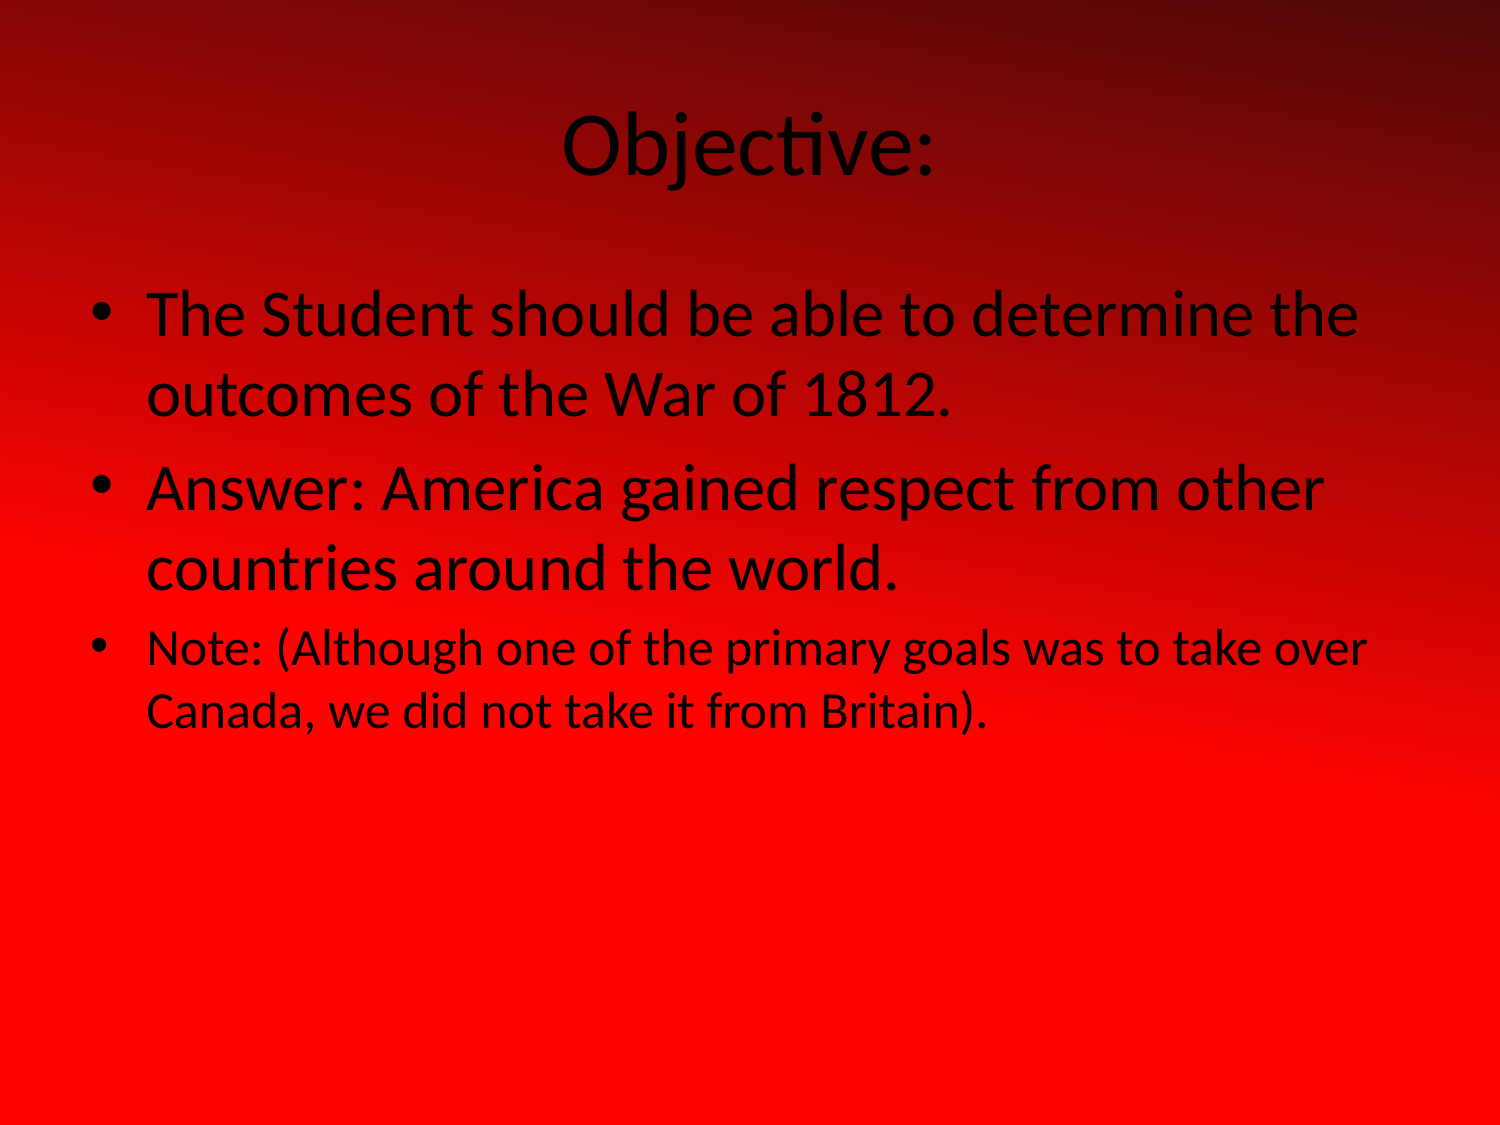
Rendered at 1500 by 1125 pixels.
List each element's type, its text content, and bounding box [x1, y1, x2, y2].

title Objective: [75, 45, 1425, 233]
list The Student should be able to determine the outcomes of the War of 1812. Answer: America gained respect from other countries around the world. Note: (Although one of the primary goals was to take over Canada, we did not take it from Britain). [75, 262, 1425, 1005]
